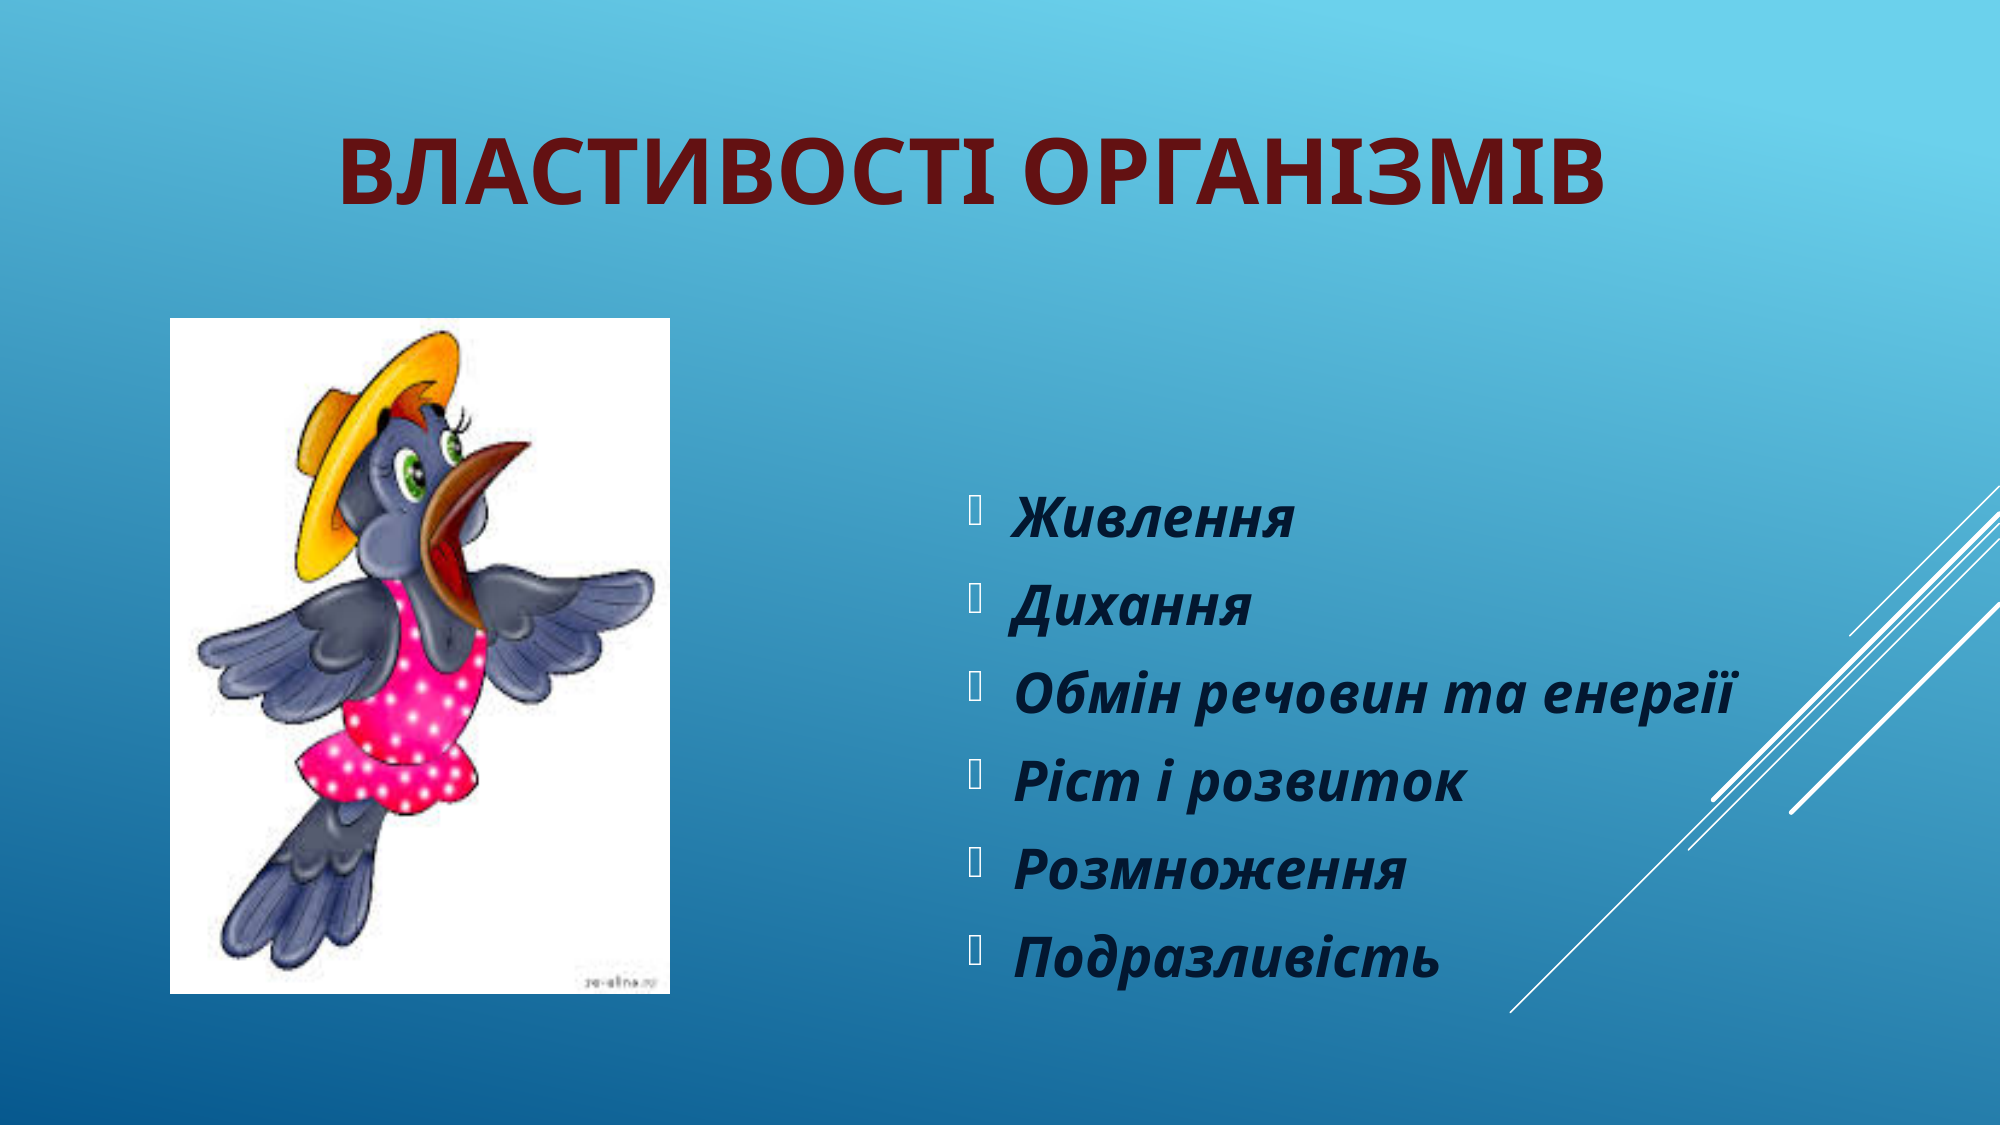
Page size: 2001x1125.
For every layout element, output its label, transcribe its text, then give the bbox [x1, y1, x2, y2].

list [170, 317, 670, 994]
list Живлення Дихання Обмін речовин та енергії Ріст і розвиток Розмноження Подразливість [952, 297, 1763, 1045]
title Властивості організмів [112, 72, 1834, 256]
